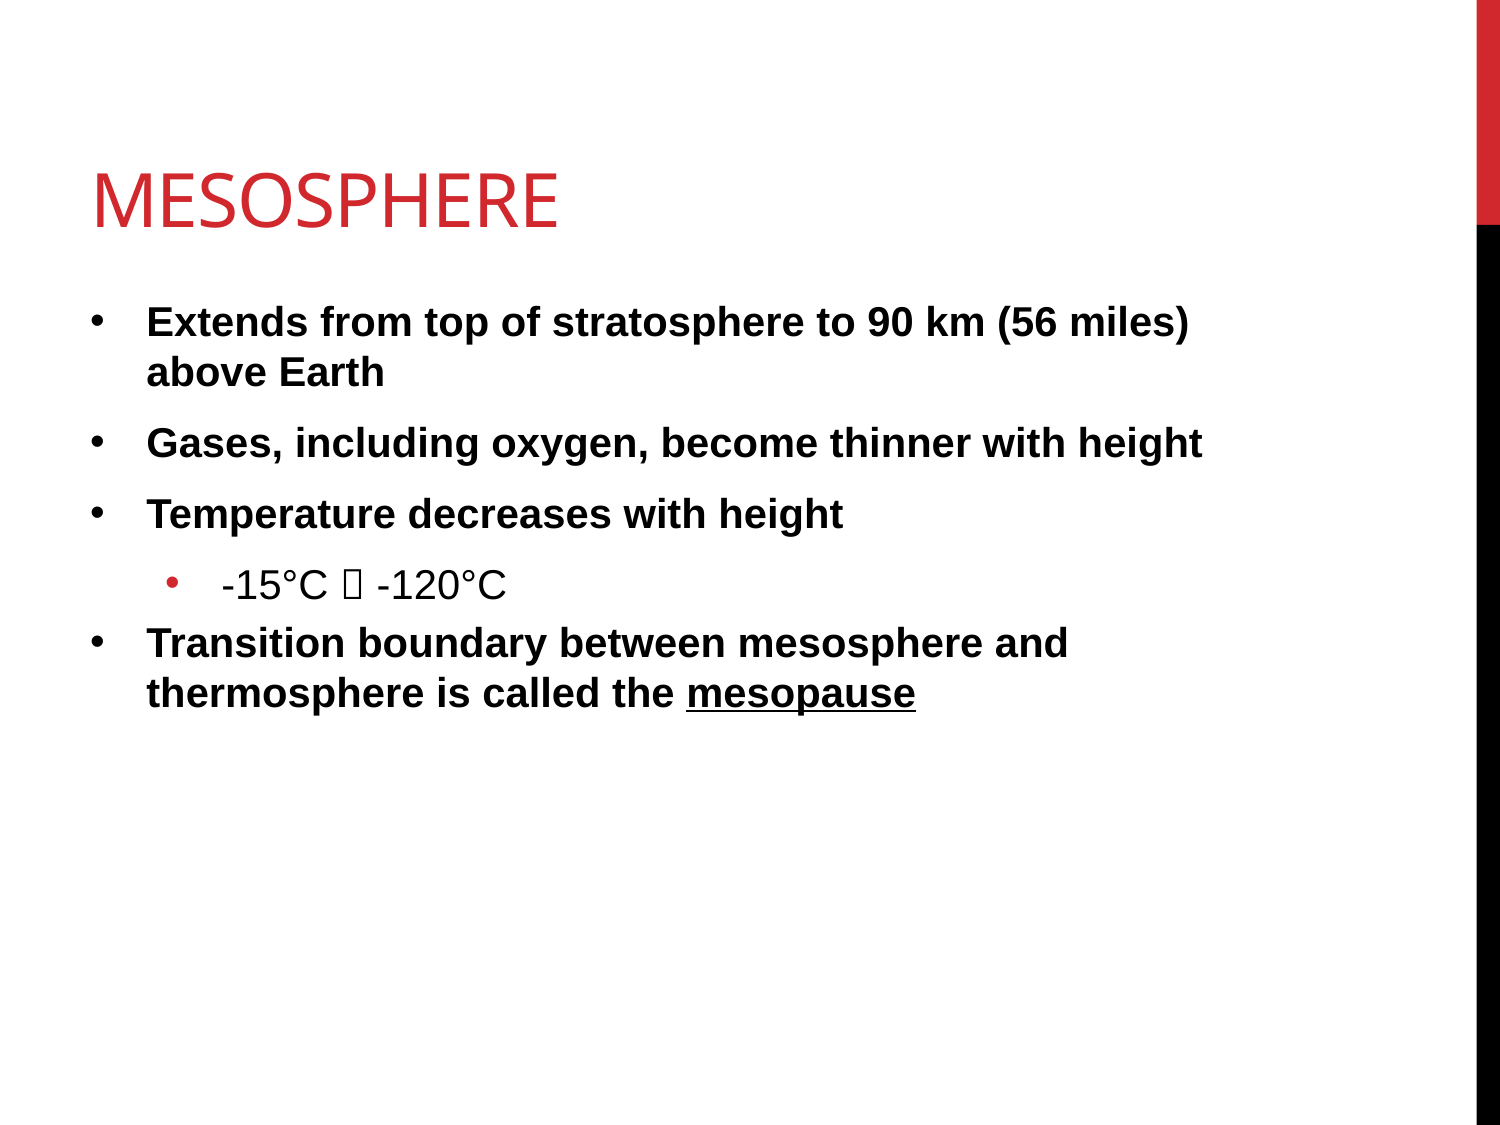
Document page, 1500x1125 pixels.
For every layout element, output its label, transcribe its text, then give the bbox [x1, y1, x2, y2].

title Mesosphere [75, 25, 1025, 250]
list Extends from top of stratosphere to 90 km (56 miles) above Earth Gases, including oxygen, become thinner with height Temperature decreases with height -15°C  -120°C Transition boundary between mesosphere and thermosphere is called the mesopause [75, 287, 1325, 1005]
